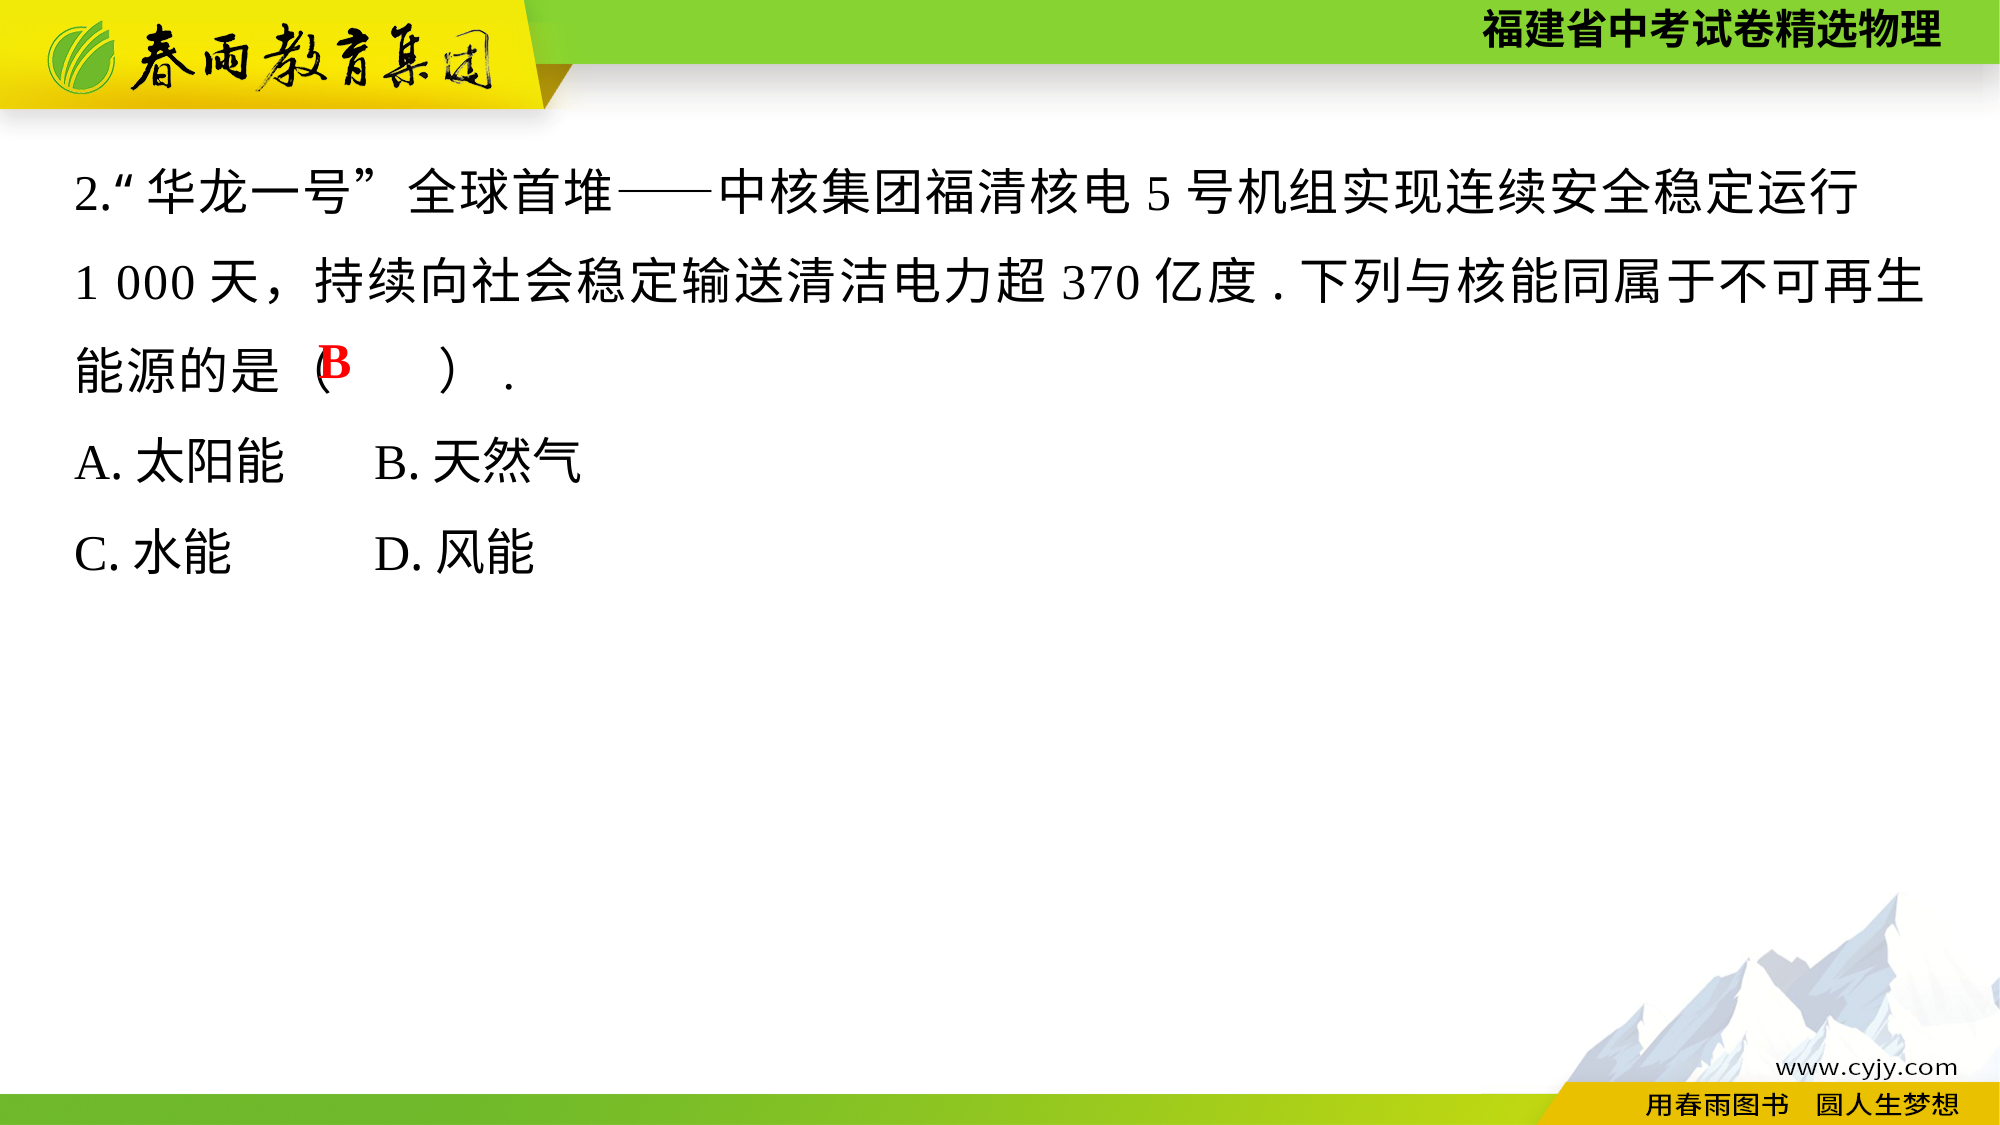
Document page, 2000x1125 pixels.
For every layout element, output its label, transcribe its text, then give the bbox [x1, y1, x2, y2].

list 2.“华龙一号”全球首堆——中核集团福清核电5号机组实现连续安全稳定运行 1 000天，持续向社会稳定输送清洁电力超370亿度.下列与核能同属于不可再生能源的是（ ）. A.太阳能 B.天然气 C.水能 D.风能 [59, 122, 1944, 581]
text_box B [303, 321, 367, 397]
picture [0, 0, 2000, 1125]
